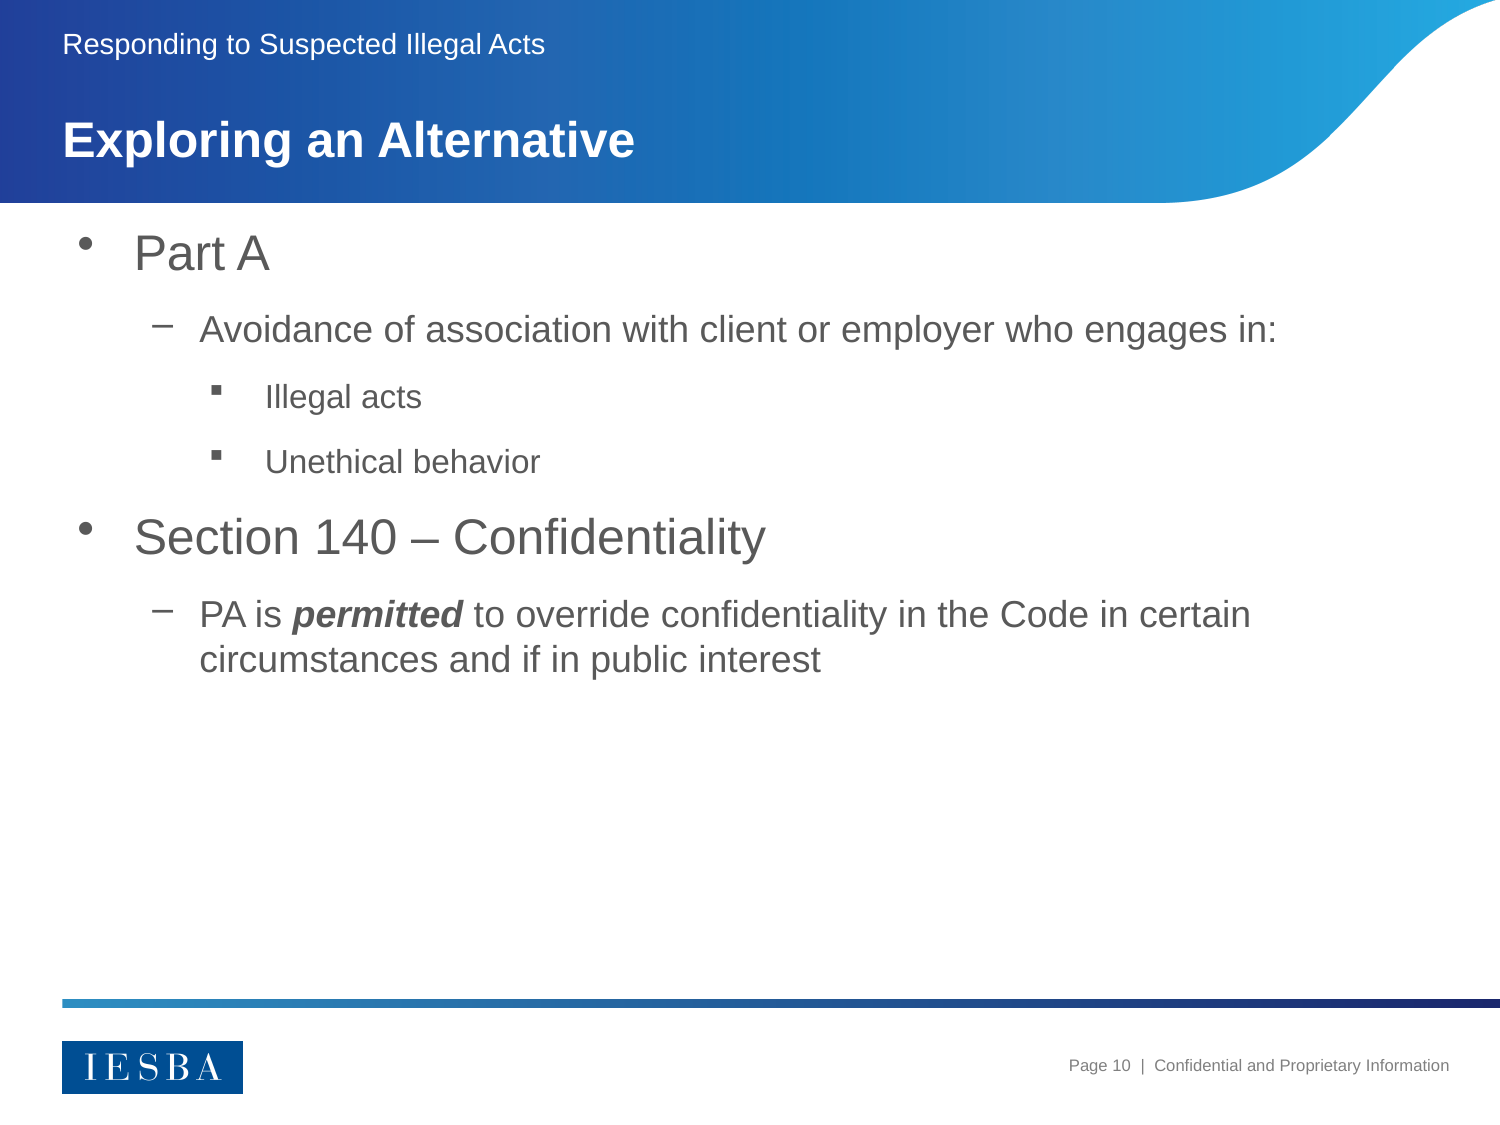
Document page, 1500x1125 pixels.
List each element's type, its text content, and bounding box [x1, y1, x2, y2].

list Part A Avoidance of association with client or employer who engages in: Illegal acts Unethical behavior Section 140 – Confidentiality PA is permitted to override confidentiality in the Code in certain circumstances and if in public interest [62, 212, 1438, 988]
title Exploring an Alternative [62, 87, 1300, 188]
picture [62, 1041, 243, 1094]
subtitle Responding to Suspected Illegal Acts [62, 24, 663, 63]
picture [0, 0, 1497, 203]
